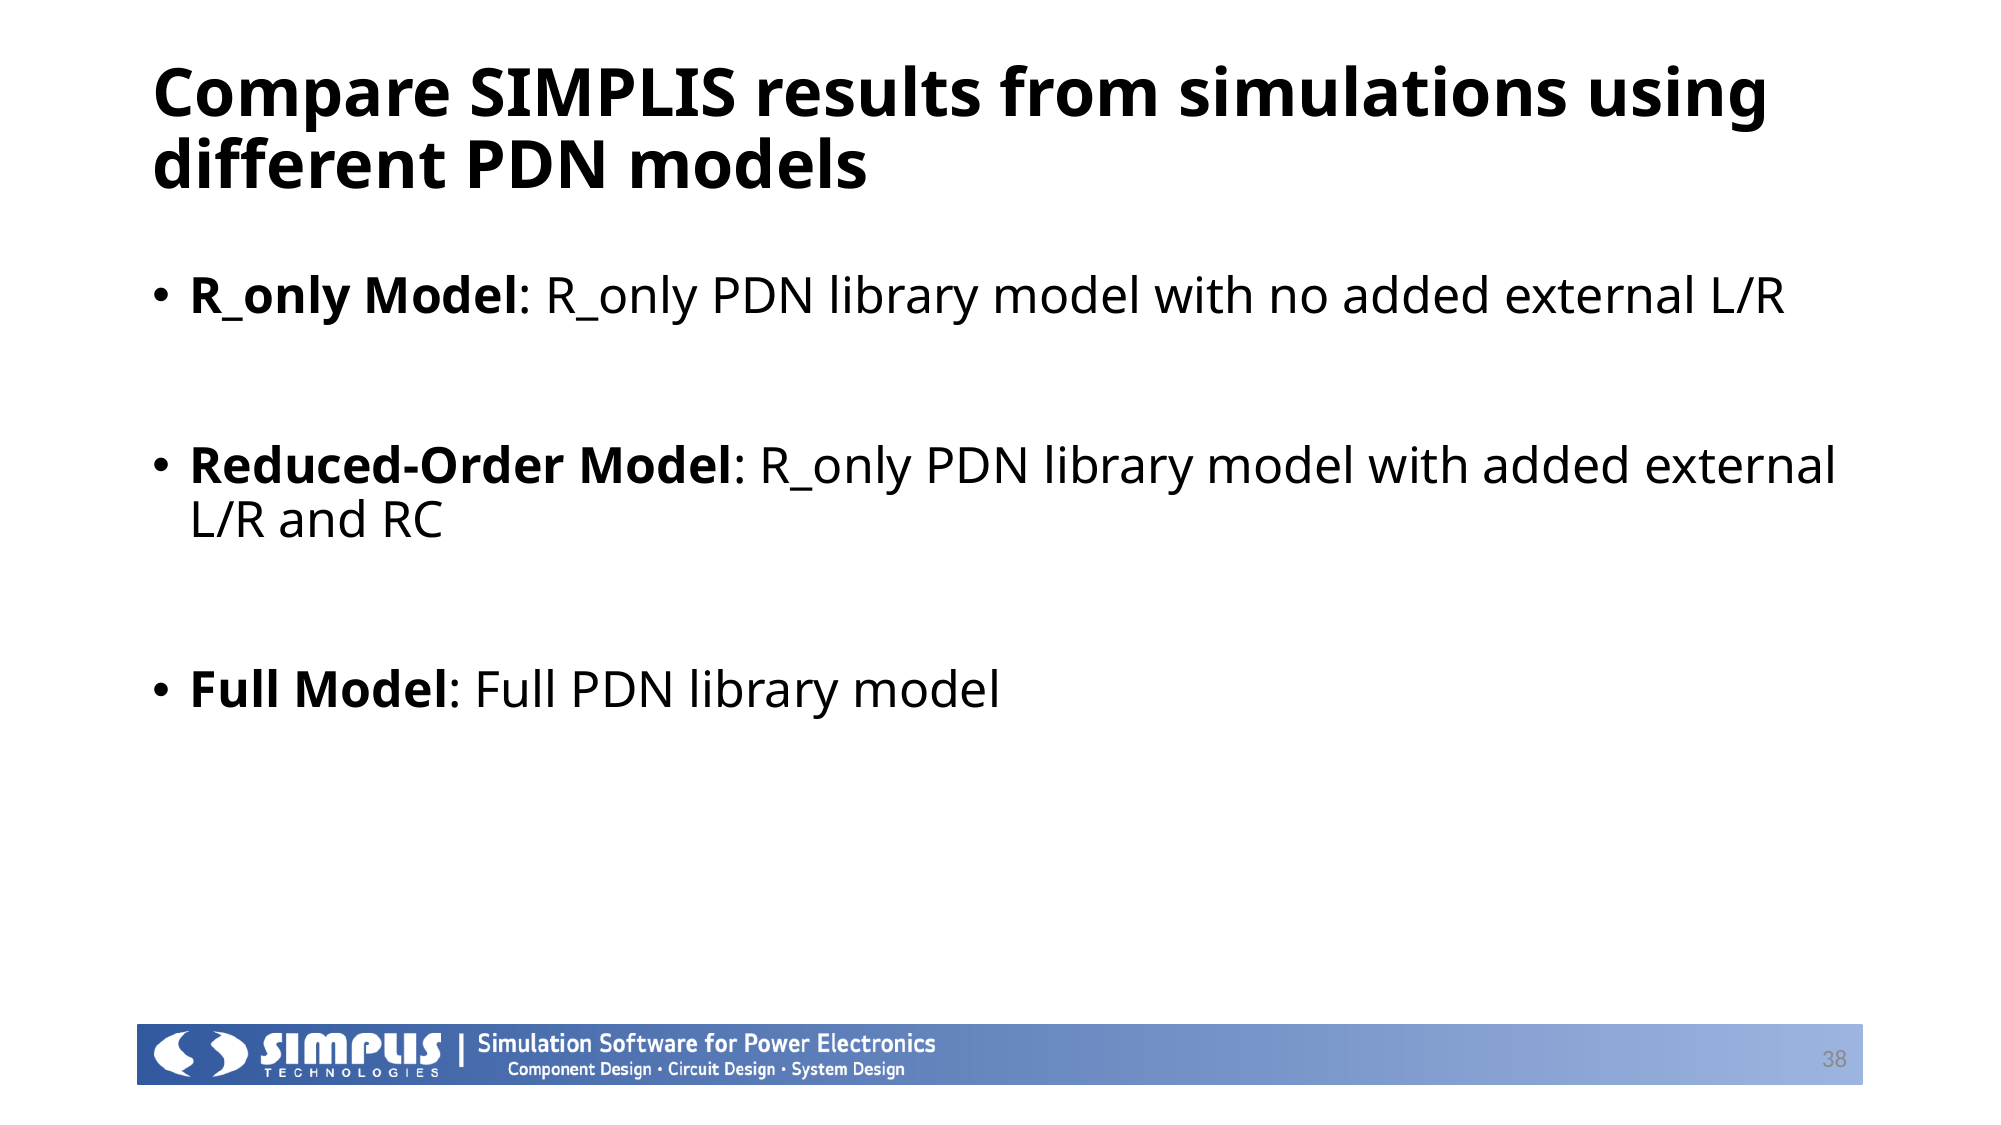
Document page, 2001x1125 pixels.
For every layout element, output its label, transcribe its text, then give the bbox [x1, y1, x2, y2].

picture [154, 1014, 945, 1108]
title Compare SIMPLIS results from simulations using different PDN models [137, 37, 1863, 225]
list R_only Model: R_only PDN library model with no added external L/R Reduced-Order Model: R_only PDN library model with added external L/R and RC Full Model: Full PDN library model [137, 262, 1863, 1014]
slide_number 38 [1412, 1027, 1863, 1088]
